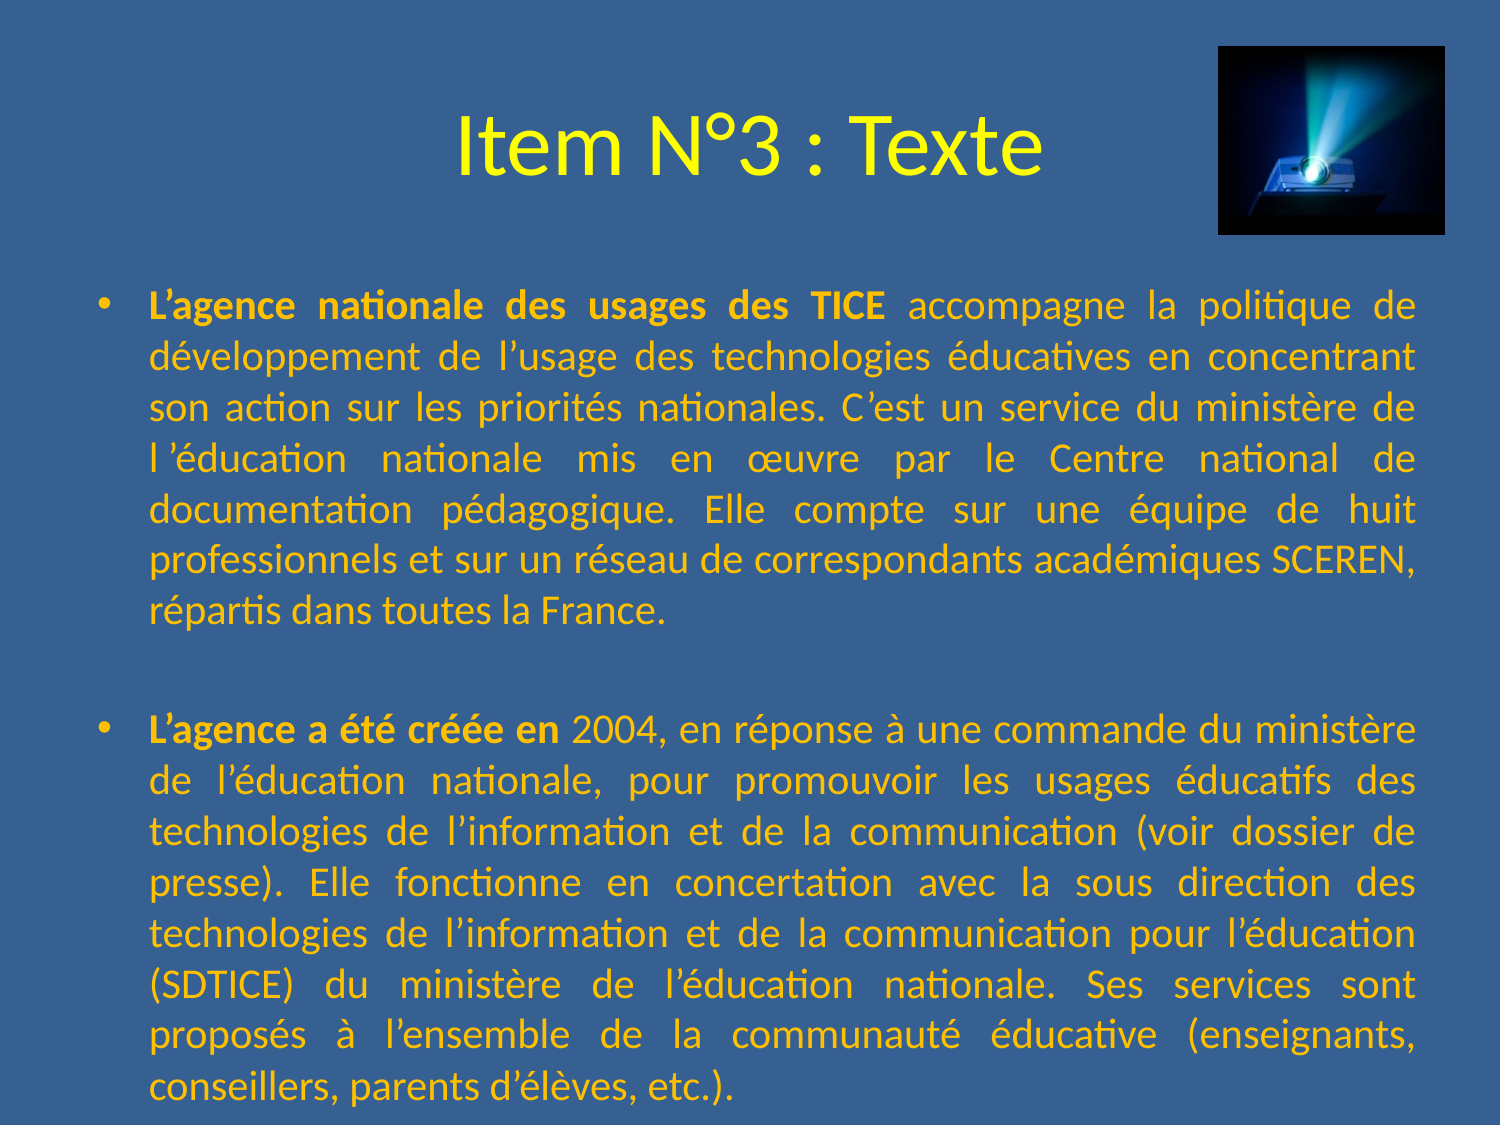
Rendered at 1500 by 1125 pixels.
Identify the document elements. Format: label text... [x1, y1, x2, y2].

title Item N°3 : Texte [75, 45, 1219, 233]
picture [1218, 46, 1445, 235]
list L’agence nationale des usages des TICE accompagne la politique de développement de l’usage des technologies éducatives en concentrant son action sur les priorités nationales. C’est un service du ministère de l ’éducation nationale mis en œuvre par le Centre national de documentation pédagogique. Elle compte sur une équipe de huit professionnels et sur un réseau de correspondants académiques SCEREN, répartis dans toutes la France. L’agence a été créée en 2004, en réponse à une commande du ministère de l’éducation nationale, pour promouvoir les usages éducatifs des technologies de l’information et de la communication (voir dossier de presse). Elle fonctionne en concertation avec la sous direction des technologies de l’information et de la communication pour l’éducation (SDTICE) du ministère de l’éducation nationale. Ses services sont proposés à l’ensemble de la communauté éducative (enseignants, conseillers, parents d’élèves, etc.). [82, 269, 1432, 1125]
